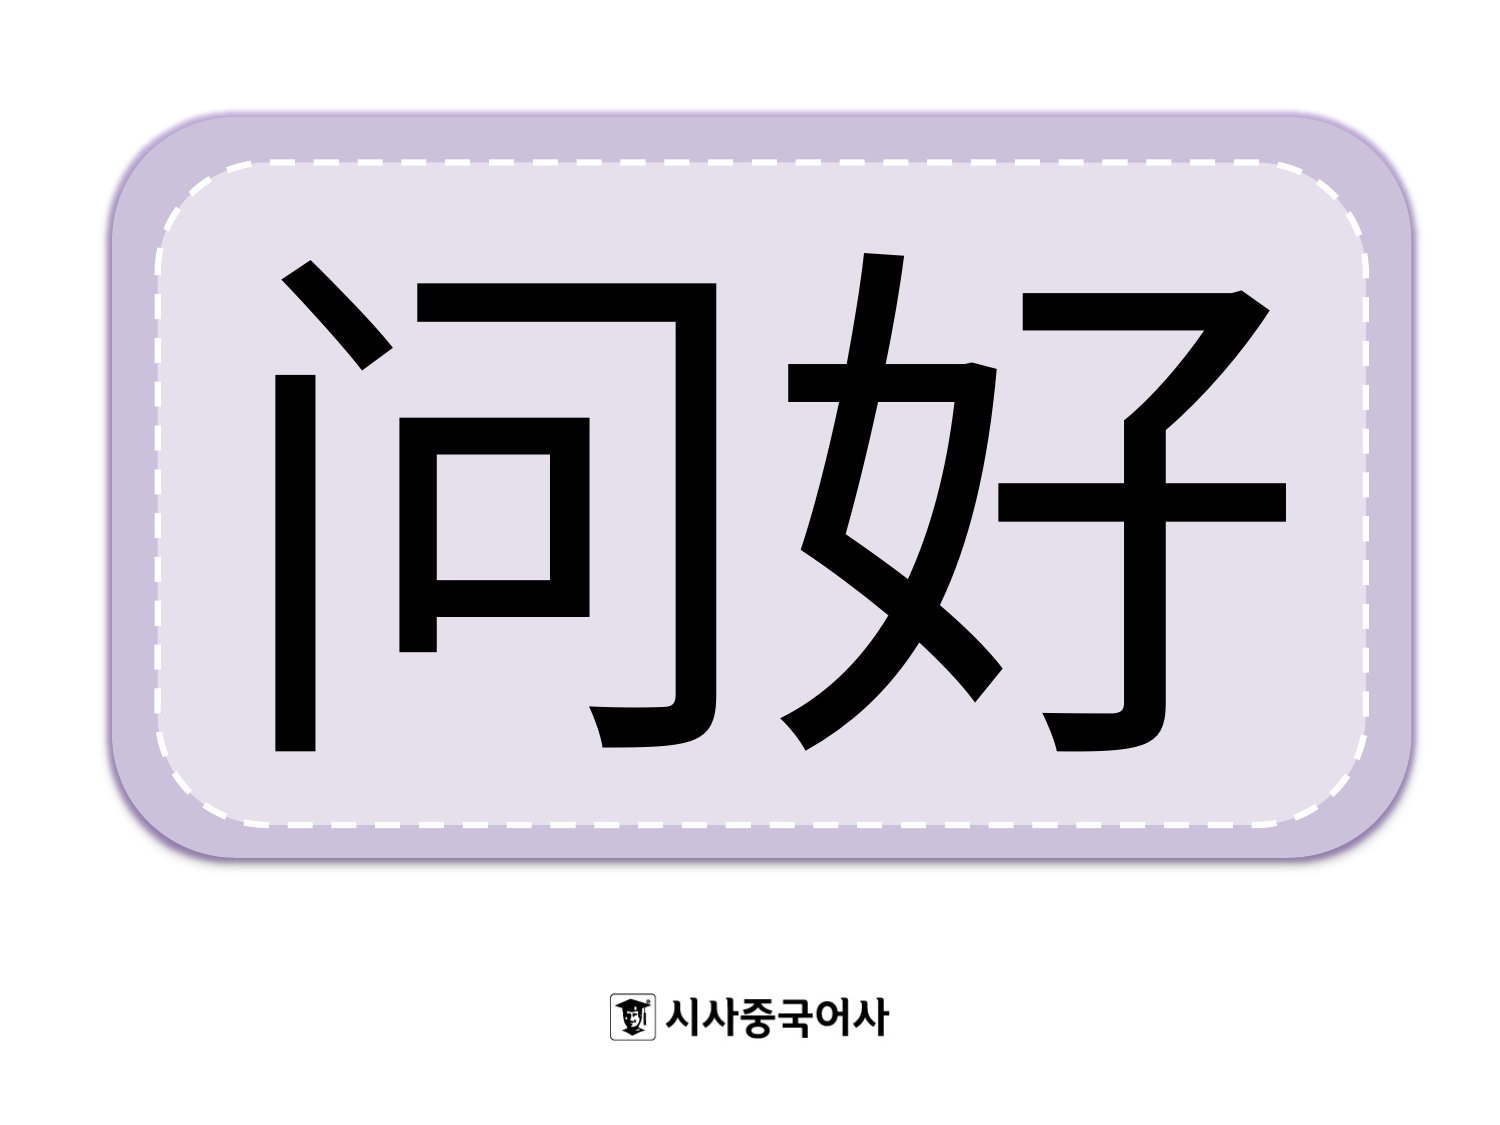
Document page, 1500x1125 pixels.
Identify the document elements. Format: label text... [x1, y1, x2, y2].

picture [602, 987, 898, 1047]
text_box 问好 [162, 160, 1371, 824]
